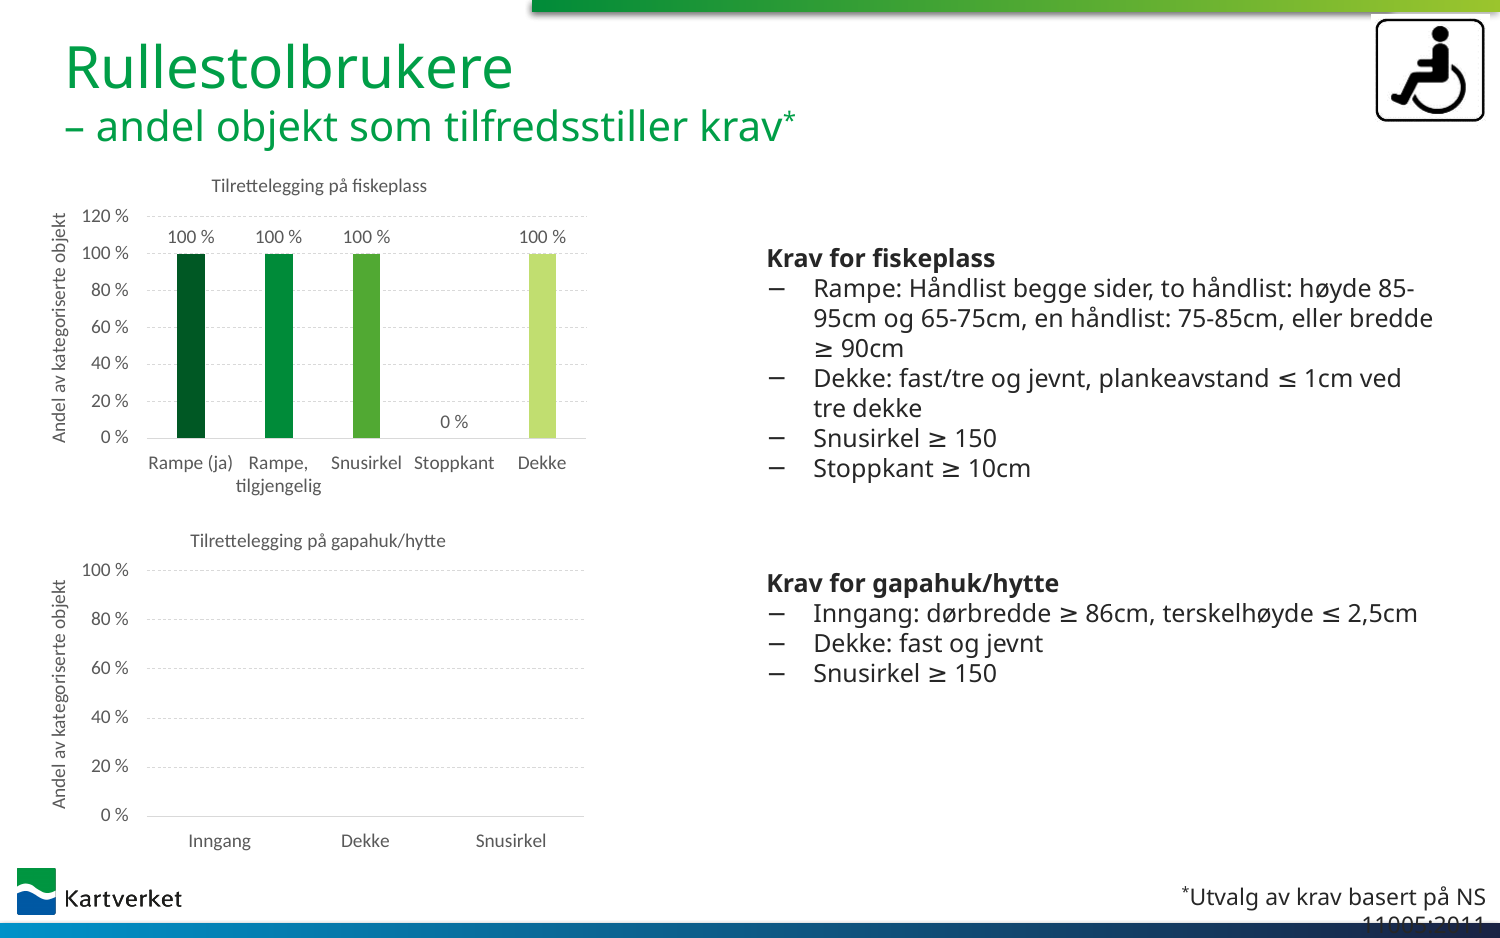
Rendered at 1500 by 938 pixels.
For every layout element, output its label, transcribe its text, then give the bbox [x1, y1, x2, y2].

text_box Krav for gapahuk/hytte Inngang: dørbredde ≥ 86cm, terskelhøyde ≤ 2,5cm Dekke: fast og jevnt Snusirkel ≥ 150 [751, 560, 1452, 695]
text_box Rullestolbrukere – andel objekt som tilfredsstiller krav* [49, 29, 1431, 158]
picture [41, 520, 596, 859]
picture [1371, 13, 1491, 127]
text_box *Utvalg av krav basert på NS 11005:2011 [1068, 873, 1500, 938]
picture [41, 166, 598, 505]
text_box Krav for fiskeplass Rampe: Håndlist begge sider, to håndlist: høyde 85-95cm og 65-75cm, en håndlist: 75-85cm, eller bredde ≥ 90cm Dekke: fast/tre og jevnt, plankeavstand ≤ 1cm ved tre dekke Snusirkel ≥ 150 Stoppkant ≥ 10cm [751, 235, 1452, 490]
